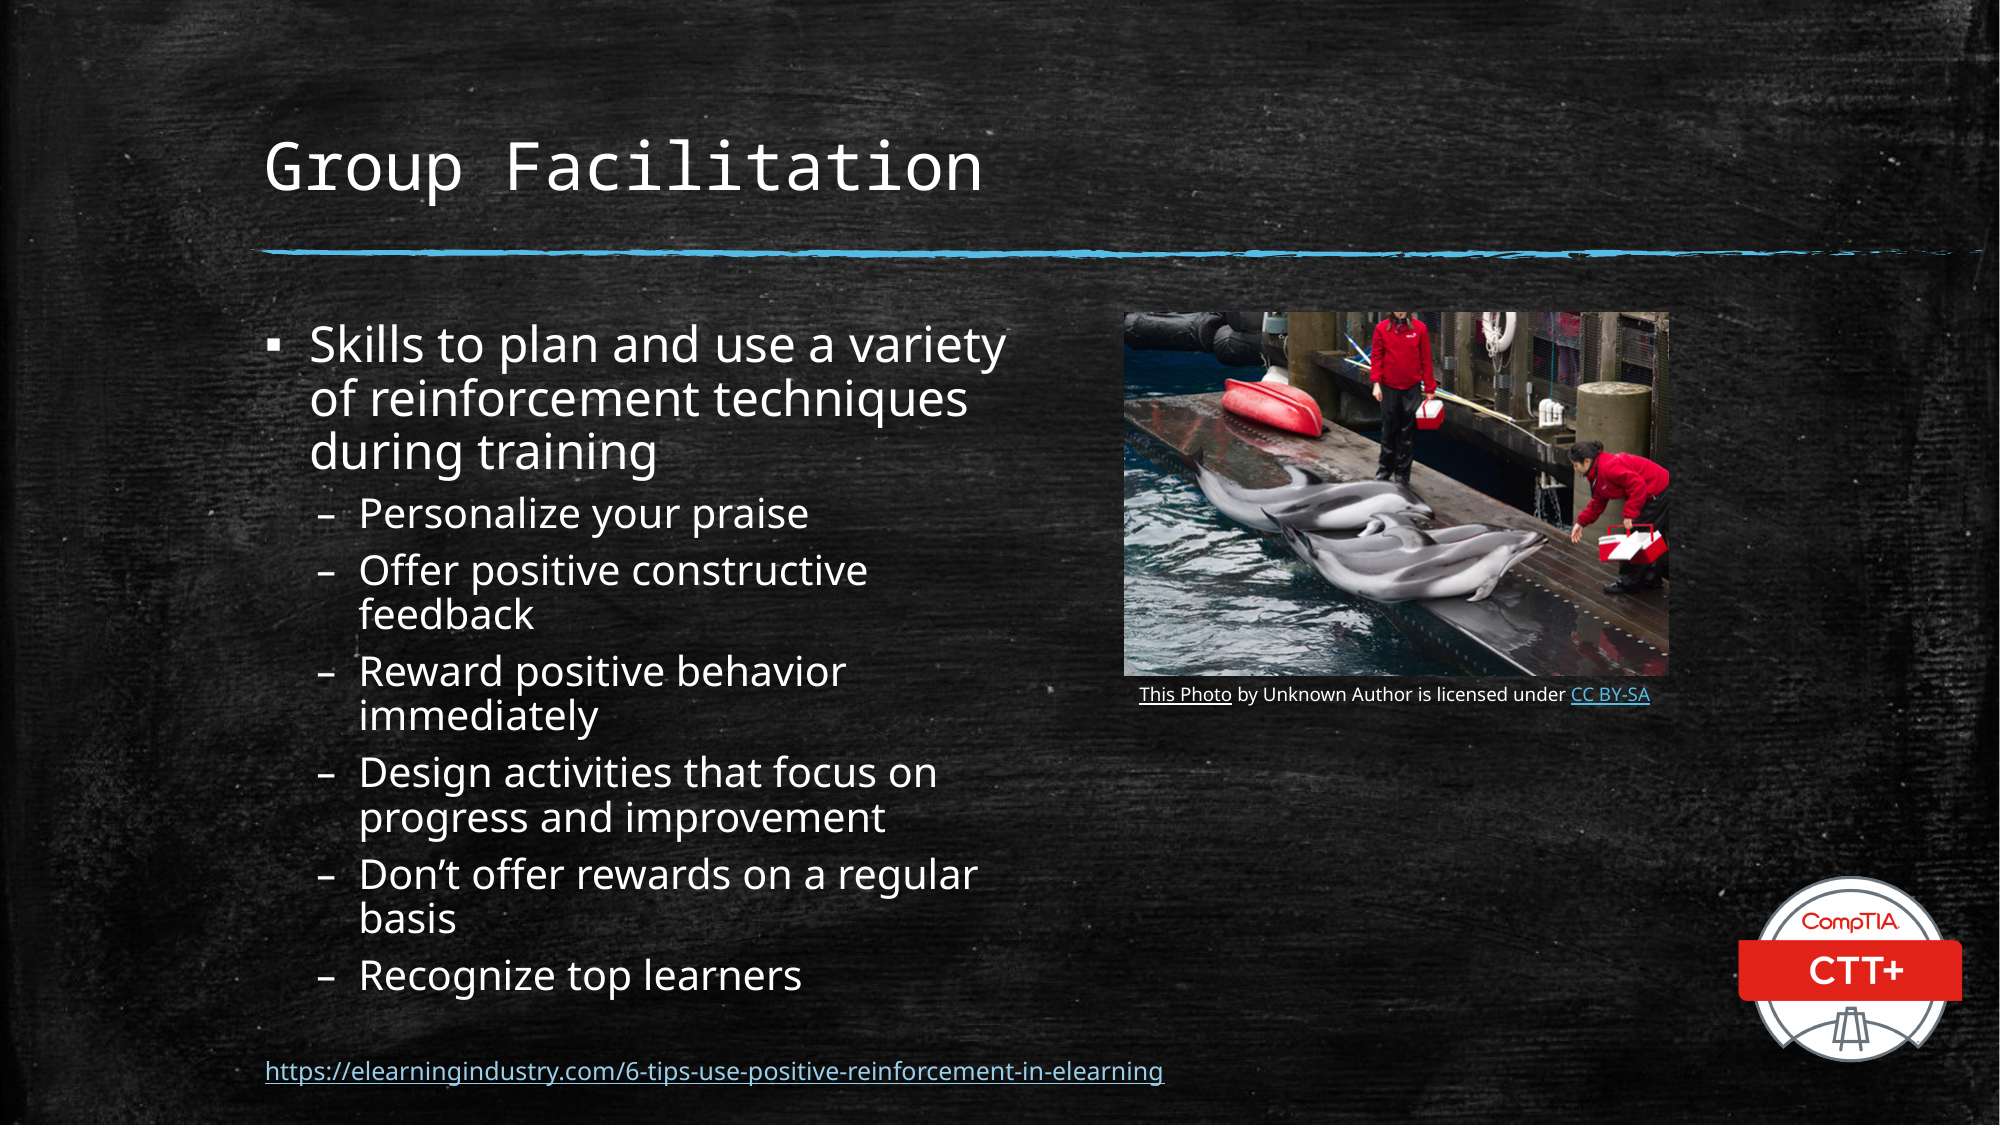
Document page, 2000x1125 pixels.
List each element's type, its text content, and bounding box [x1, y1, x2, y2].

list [1124, 312, 1669, 676]
title Group Facilitation [249, 45, 1750, 213]
list Skills to plan and use a variety of reinforcement techniques during training Personalize your praise Offer positive constructive feedback Reward positive behavior immediately Design activities that focus on progress and improvement Don’t offer rewards on a regular basis Recognize top learners [249, 312, 1025, 1013]
text_box This Photo by Unknown Author is licensed under CC BY-SA [1124, 676, 1669, 716]
picture [1699, 824, 2000, 1125]
footer https://elearningindustry.com/6-tips-use-positive-reinforcement-in-elearning [249, 1050, 1288, 1096]
